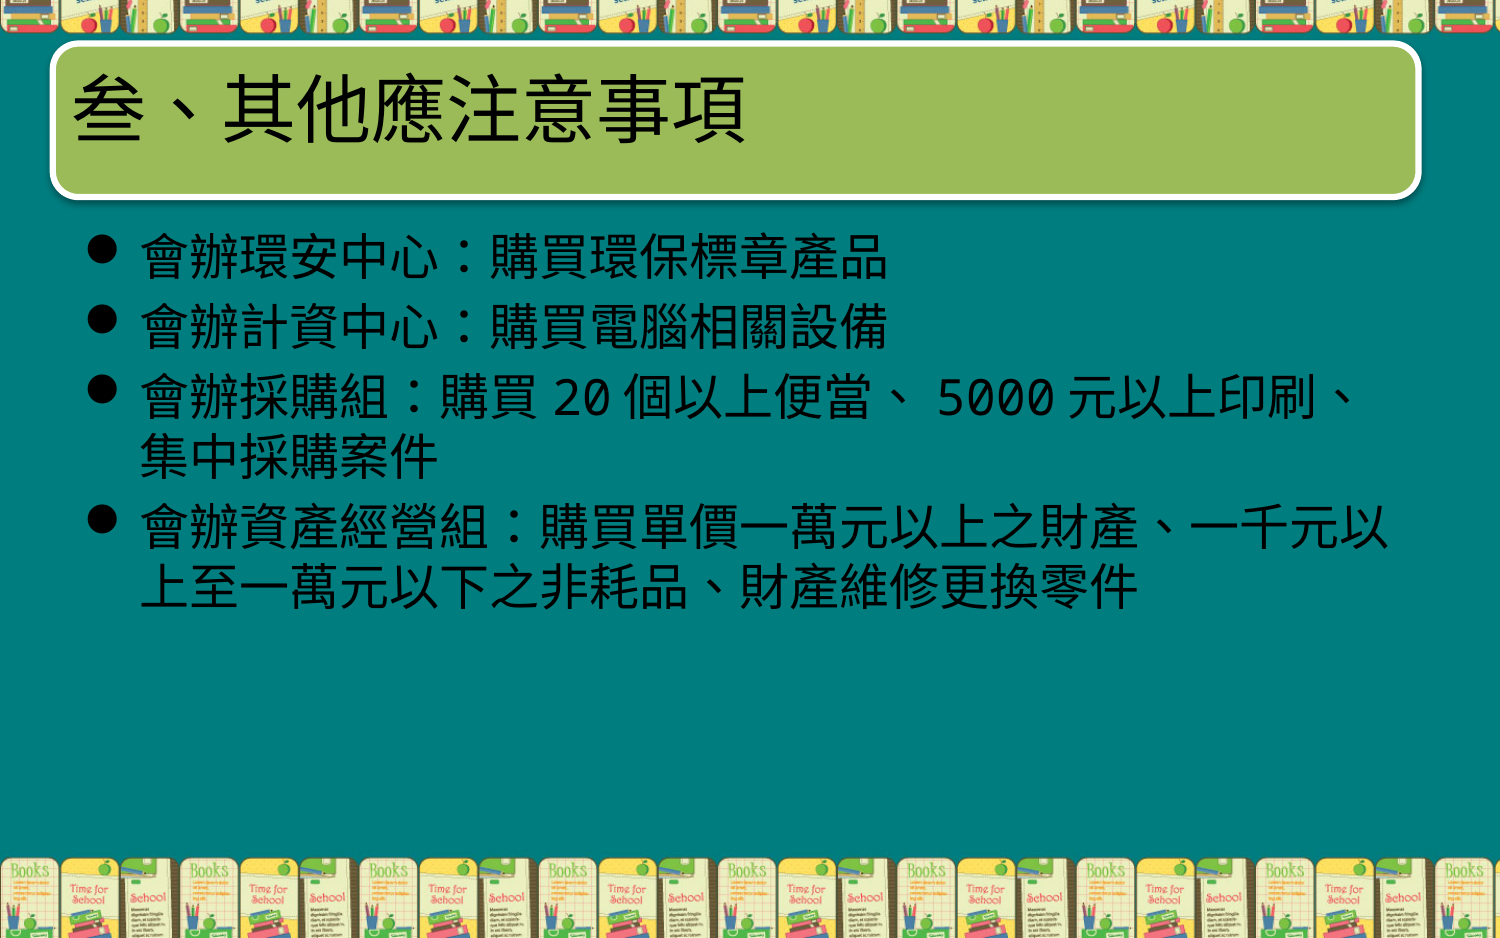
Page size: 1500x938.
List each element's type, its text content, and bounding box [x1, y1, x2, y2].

text_box 叁、其他應注意事項 [56, 55, 761, 160]
text_box [49, 40, 1422, 201]
list 會辦環安中心：購買環保標章產品 會辦計資中心：購買電腦相關設備 會辦採購組：購買20個以上便當、5000元以上印刷、集中採購案件 會辦資產經營組：購買單價一萬元以上之財產、一千元以上至一萬元以下之非耗品、財產維修更換零件 [68, 218, 1415, 839]
picture [0, 0, 1500, 938]
